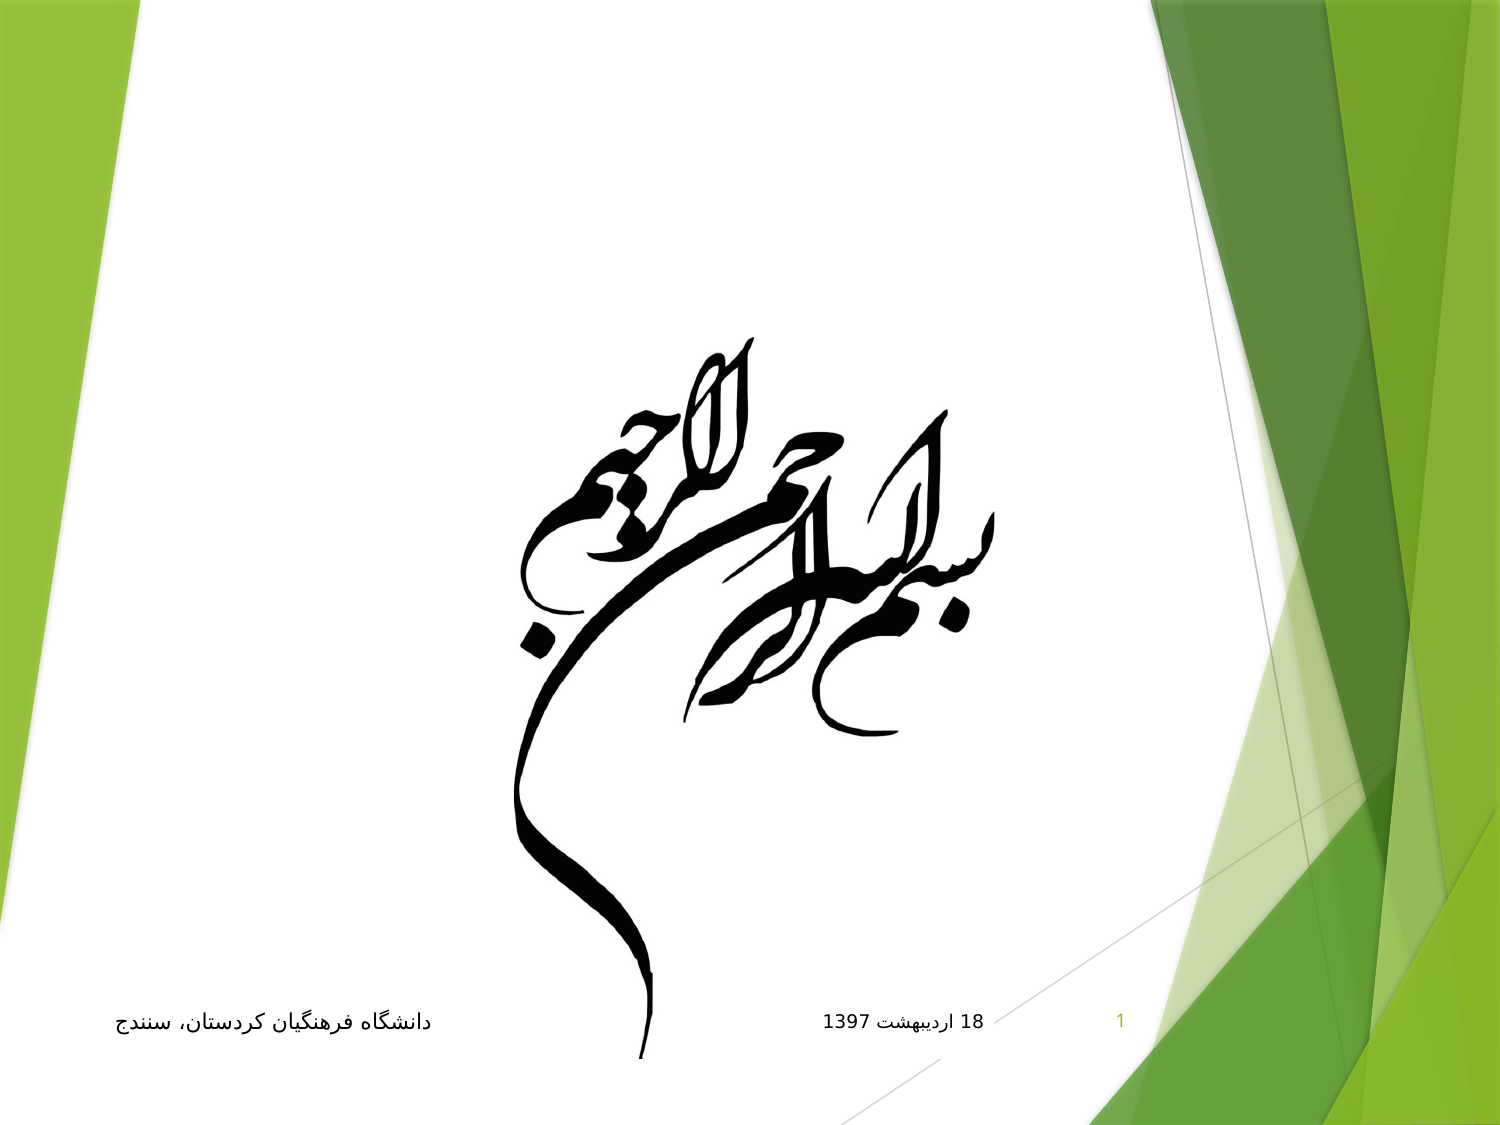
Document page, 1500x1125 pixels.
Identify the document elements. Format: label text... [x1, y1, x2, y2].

footer دانشگاه فرهنگیان کردستان، سنندج [99, 991, 508, 1051]
slide_number 1 [1057, 991, 1142, 1051]
picture [513, 337, 995, 1060]
